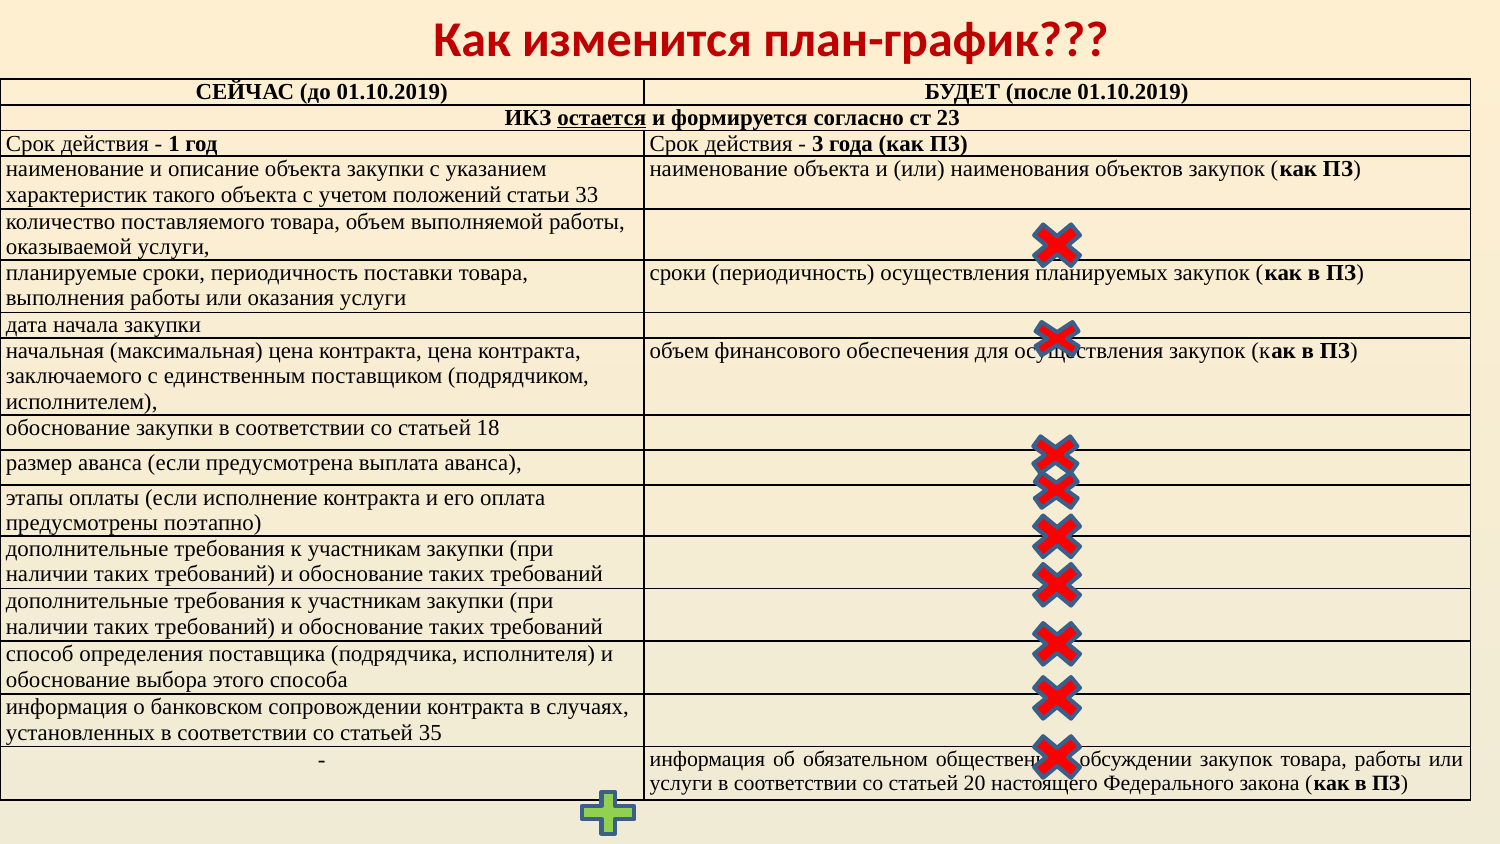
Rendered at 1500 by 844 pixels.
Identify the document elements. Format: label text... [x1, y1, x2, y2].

table_cell объем финансового обеспечения для осуществления закупок (как в ПЗ) [645, 339, 1470, 414]
text_box [1032, 621, 1083, 667]
table_cell начальная (максимальная) цена контракта, цена контракта, заключаемого с единственным поставщиком (подрядчиком, исполнителем), [1, 339, 643, 414]
table_cell дата начала закупки [1, 313, 643, 337]
table_cell количество поставляемого товара, объем выполняемой работы, оказываемой услуги, [1, 210, 643, 259]
table_cell наименование и описание объекта закупки с указанием характеристик такого объекта с учетом положений статьи 33 [1, 157, 643, 208]
table_cell дополнительные требования к участникам закупки (при наличии таких требований) и обоснование таких требований [1, 589, 643, 640]
text_box [1031, 434, 1080, 473]
table_cell этапы оплаты (если исполнение контракта и его оплата предусмотрены поэтапно) [1, 486, 643, 535]
text_box [1032, 513, 1083, 560]
table_cell способ определения поставщика (подрядчика, исполнителя) и обоснование выбора этого способа [1, 642, 643, 693]
table_cell информация об обязательном общественном обсуждении закупок товара, работы или услуги в соответствии со статьей 20 настоящего Федерального закона (как в ПЗ) [645, 747, 1470, 799]
table_cell [645, 416, 1470, 449]
text_box [1032, 734, 1083, 780]
text_box [1032, 222, 1083, 269]
table_cell [645, 642, 1470, 693]
text_box [580, 790, 636, 836]
table_cell обоснование закупки в соответствии со статьей 18 [1, 416, 643, 449]
table_cell размер аванса (если предусмотрена выплата аванса), [1, 451, 643, 484]
table_cell Срок действия - 1 год [1, 131, 643, 155]
table_cell Срок действия - 3 года (как ПЗ) [645, 131, 1470, 155]
table_cell сроки (периодичность) осуществления планируемых закупок (как в ПЗ) [645, 261, 1470, 312]
table_header СЕЙЧАС (до 01.10.2019) [1, 80, 643, 104]
table_cell наименование объекта и (или) наименования объектов закупок (как ПЗ) [645, 157, 1470, 208]
table_cell - [1, 747, 643, 799]
text_box [1032, 675, 1083, 721]
table_cell [645, 210, 1470, 259]
table_cell информация о банковском сопровождении контракта в случаях, установленных в соответствии со статьей 35 [1, 695, 643, 746]
table_header БУДЕТ (после 01.10.2019) [645, 80, 1470, 104]
table_cell [1047, 466, 1064, 479]
table_cell ИКЗ остается и формируется согласно ст 23 [1, 106, 1470, 130]
text_box Как изменится план-график??? [418, 0, 1124, 74]
table_cell [1071, 451, 1470, 484]
table_cell планируемые сроки, периодичность поставки товара, выполнения работы или оказания услуги [1, 261, 643, 312]
table_cell [645, 486, 1470, 535]
text_box [1033, 320, 1081, 358]
text_box [1032, 470, 1080, 510]
table_cell [645, 695, 1470, 746]
table_cell [645, 451, 1040, 484]
table_cell [645, 313, 1470, 337]
table_cell [645, 537, 1470, 588]
table_cell дополнительные требования к участникам закупки (при наличии таких требований) и обоснование таких требований [1, 537, 643, 588]
table_cell [645, 589, 1470, 640]
text_box [1032, 562, 1083, 608]
